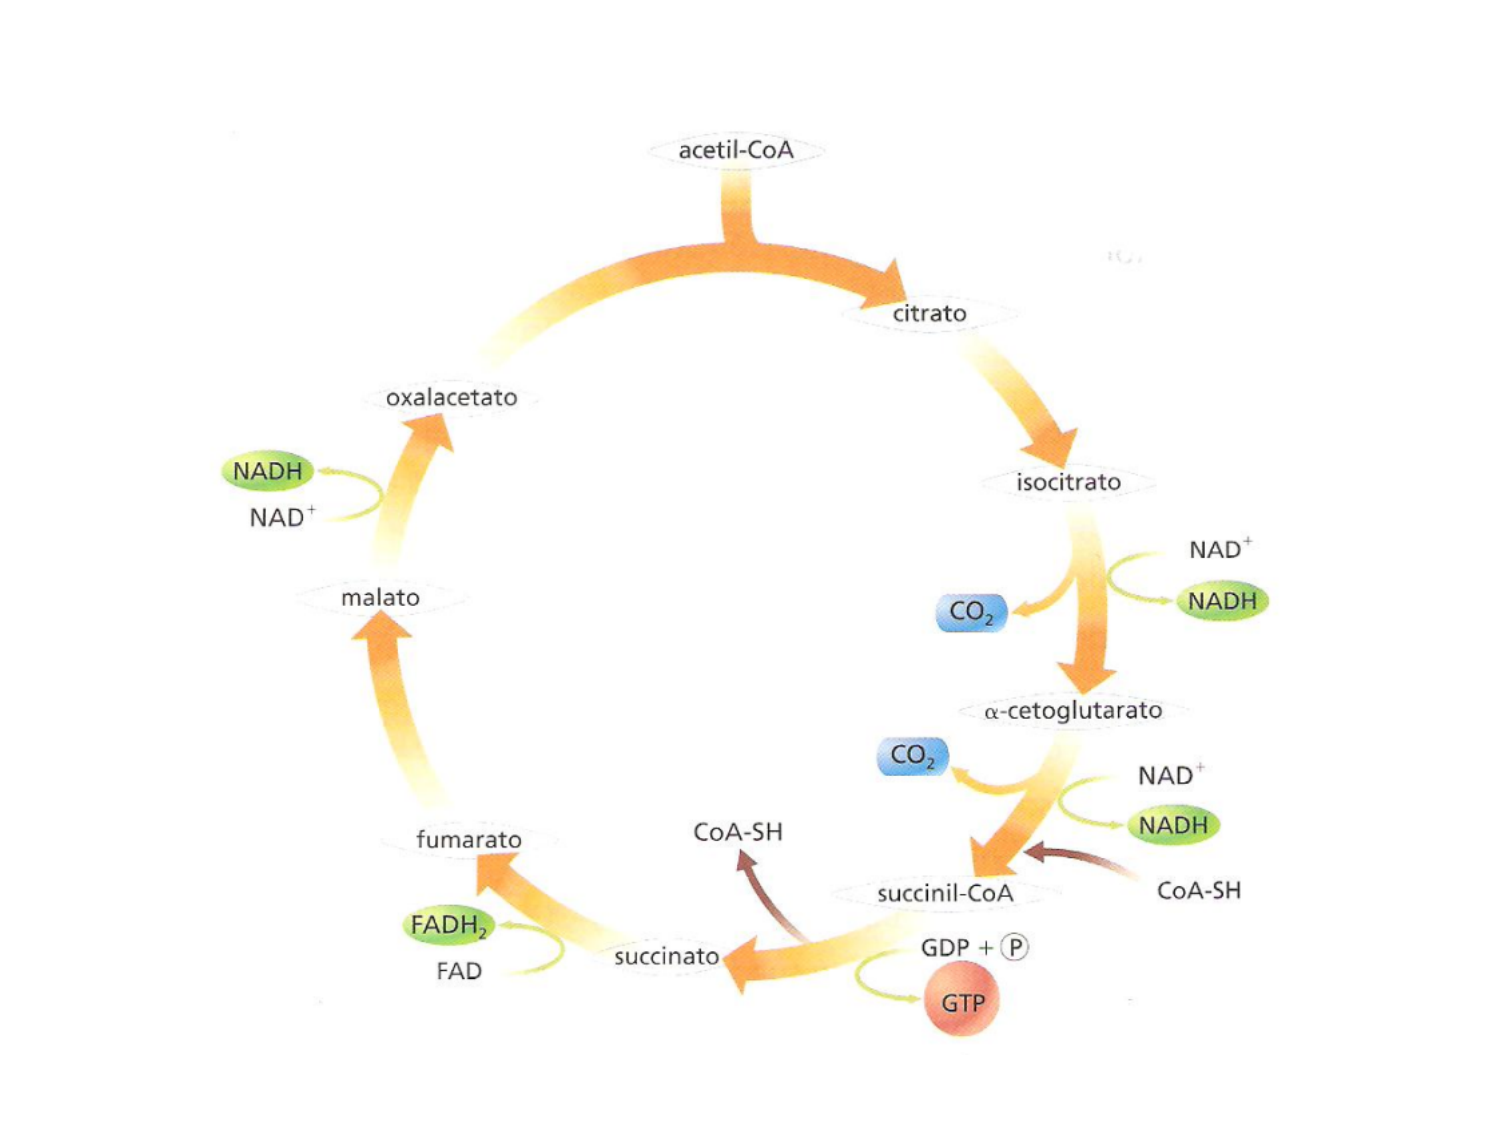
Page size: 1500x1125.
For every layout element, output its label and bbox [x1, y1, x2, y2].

list [198, 116, 1290, 1055]
